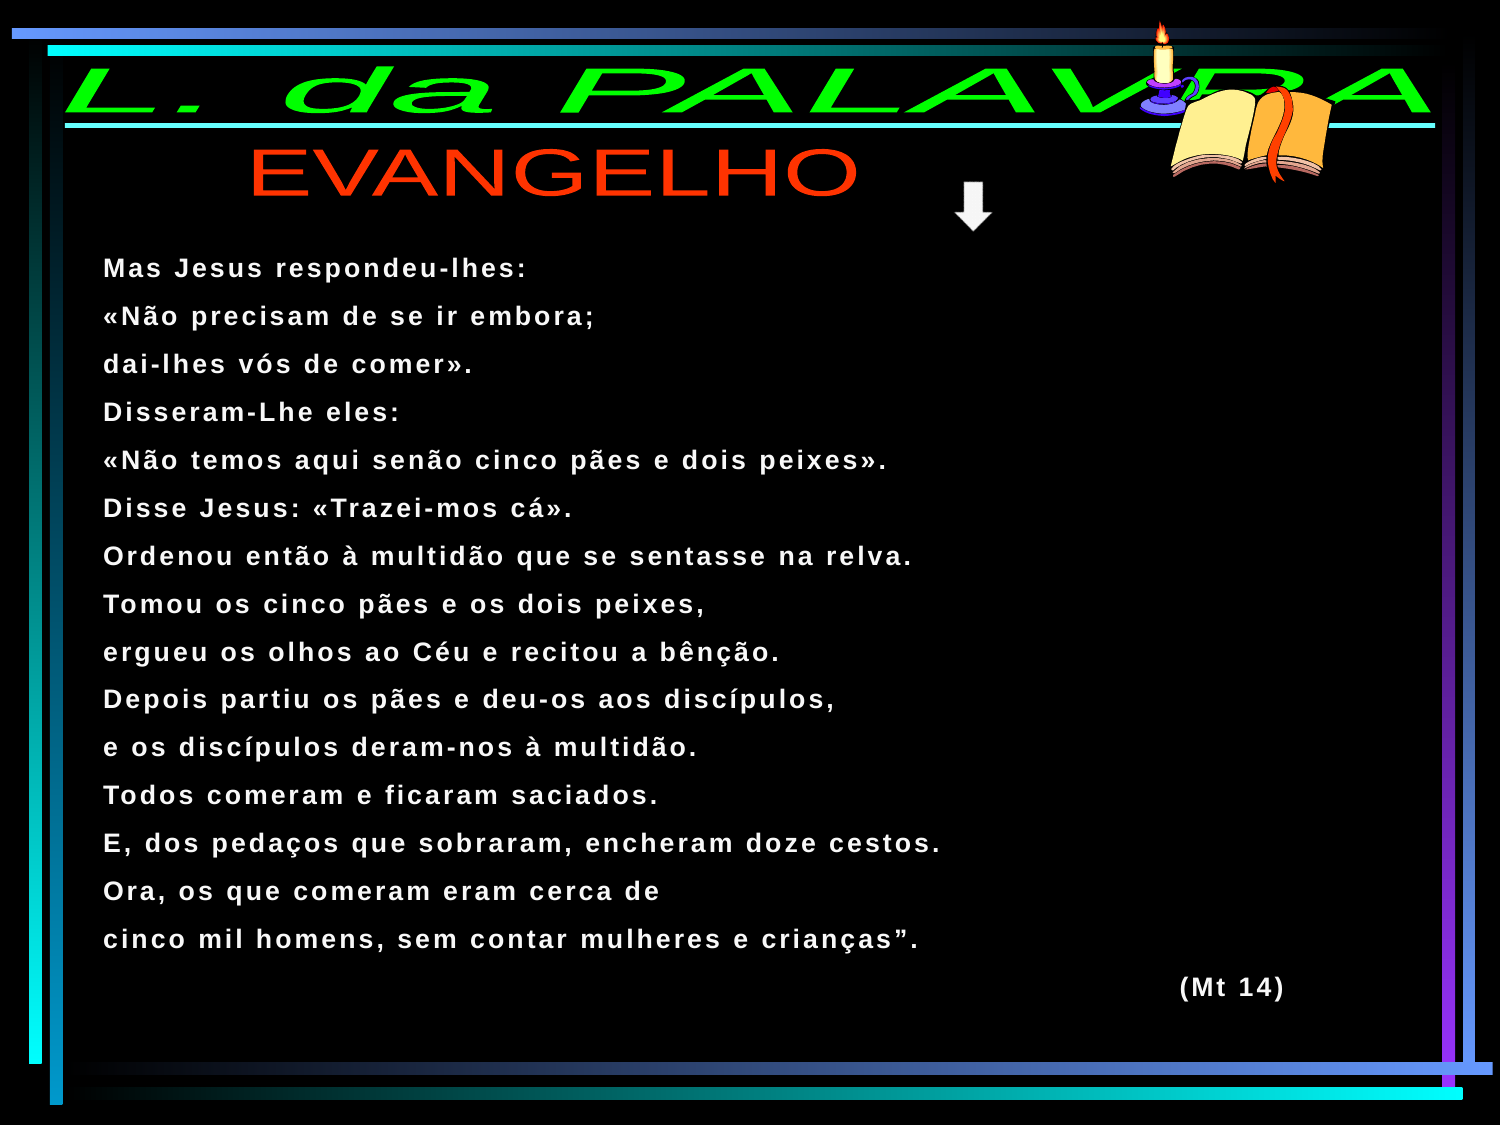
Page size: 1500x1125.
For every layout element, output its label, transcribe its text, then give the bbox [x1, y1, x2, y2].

text_box Mas Jesus respondeu-lhes: «Não precisam de se ir embora; dai-lhes vós de comer». Disseram-Lhe eles: «Não temos aqui senão cinco pães e dois peixes». Disse Jesus: «Trazei-mos cá». Ordenou então à multidão que se sentasse na relva. Tomou os cinco pães e os dois peixes, ergueu os olhos ao Céu e recitou a bênção. Depois partiu os pães e deu-os aos discípulos, e os discípulos deram-nos à multidão. Todos comeram e ficaram saciados. E, dos pedaços que sobraram, encheram doze cestos. Ora, os que comeram eram cerca de cinco mil homens, sem contar mulheres e crianças”. (Mt 14) [88, 245, 1471, 1027]
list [1139, 14, 1339, 185]
picture [945, 173, 1003, 234]
